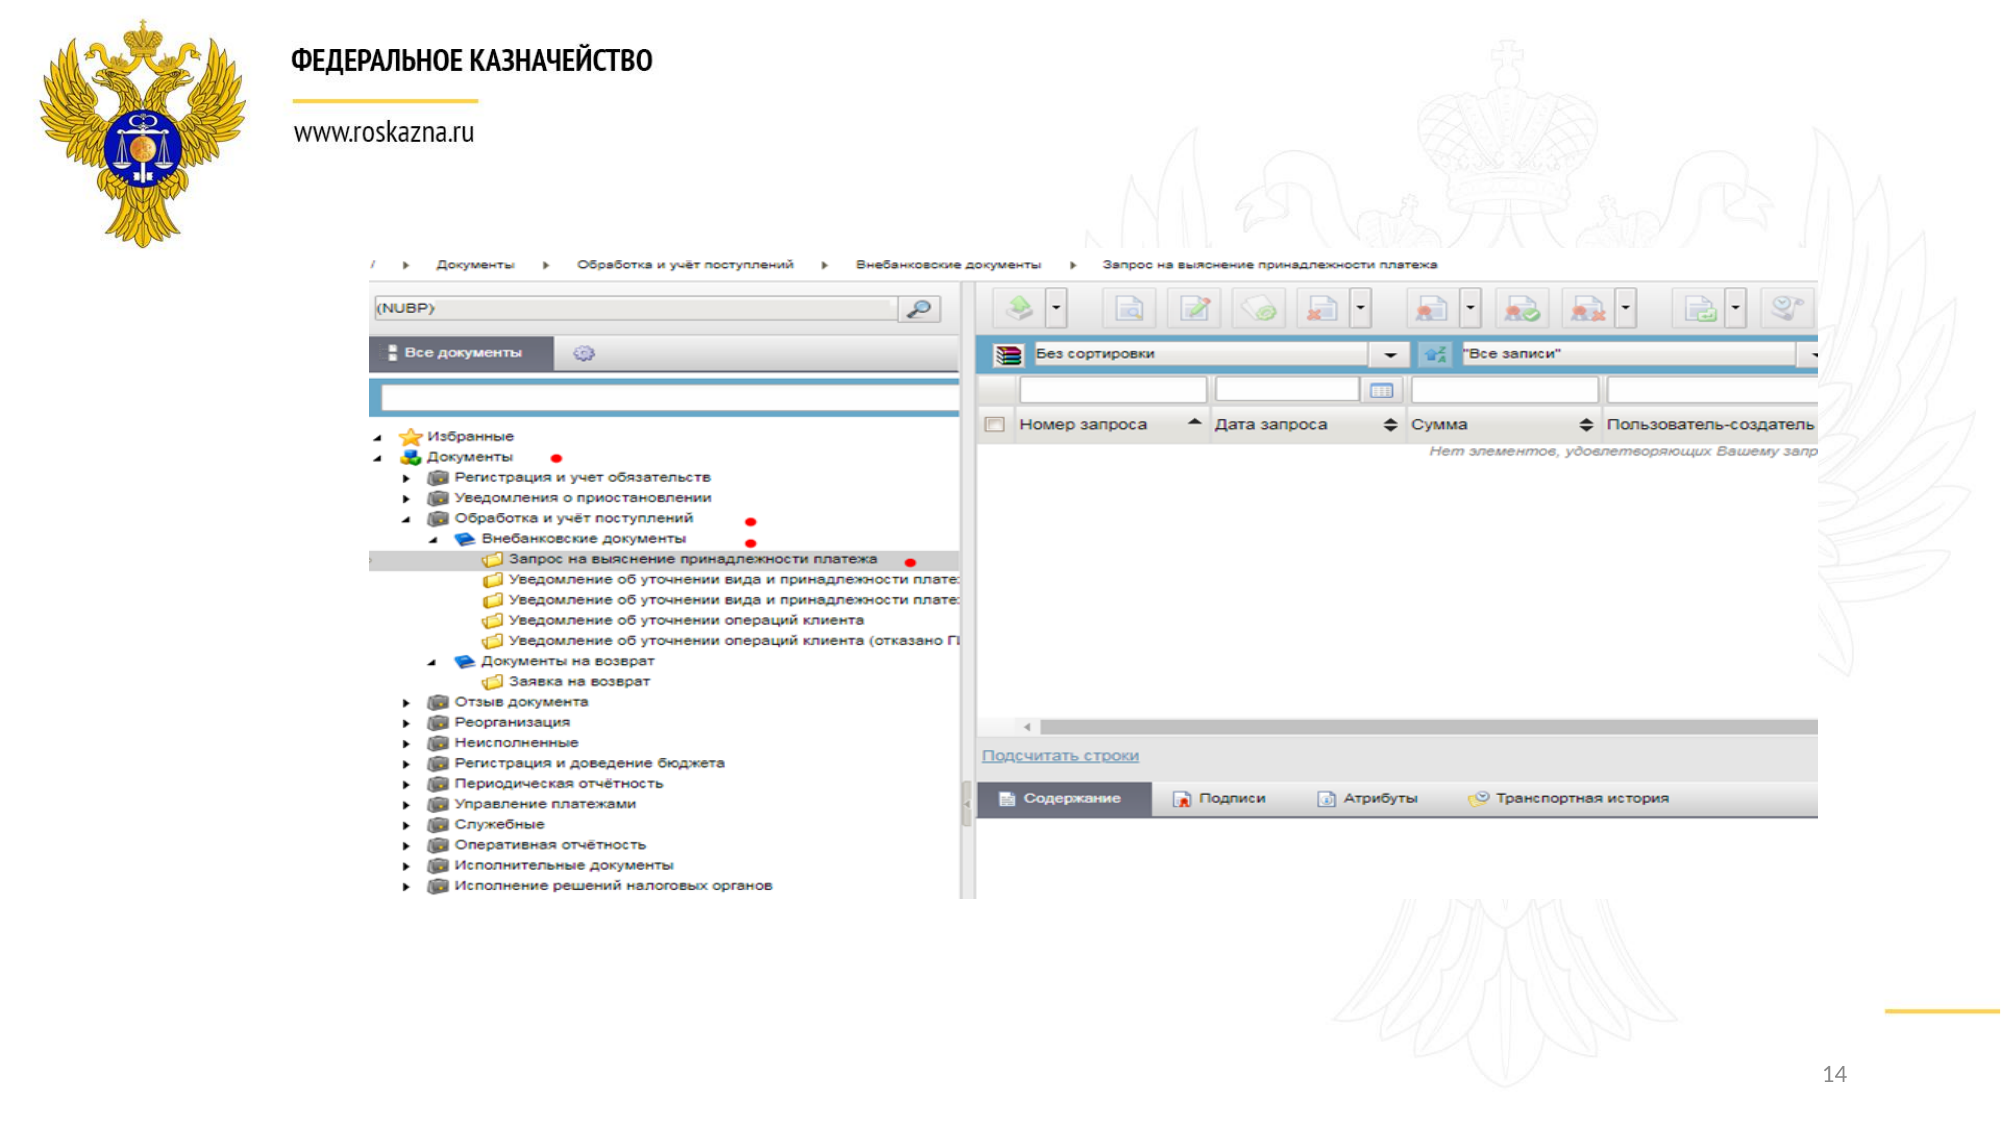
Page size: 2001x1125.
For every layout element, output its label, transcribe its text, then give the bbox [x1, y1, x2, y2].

picture [0, 0, 2001, 1125]
slide_number 14 [1412, 1042, 1863, 1103]
